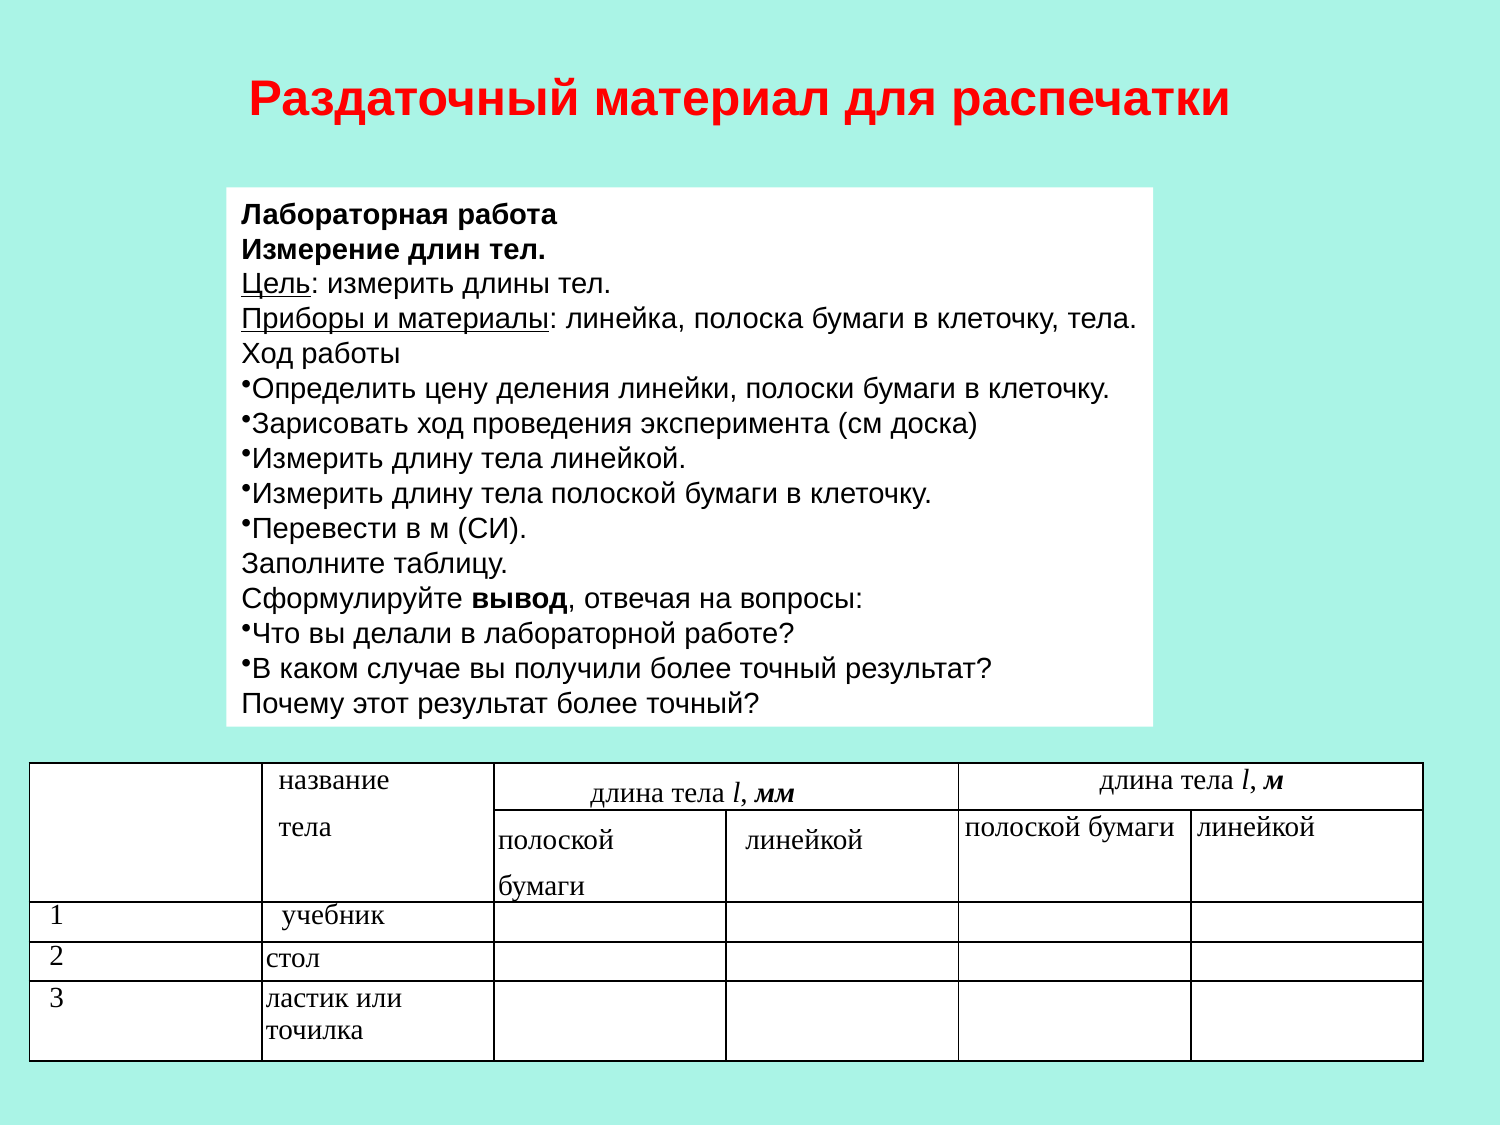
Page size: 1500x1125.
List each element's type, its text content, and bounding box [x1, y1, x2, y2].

table_cell 1 [30, 903, 261, 941]
table_header длина тела l, мм [495, 764, 958, 809]
table_cell [495, 903, 725, 941]
table_cell полоской бумаги [959, 811, 1190, 901]
table_cell линейкой [1192, 811, 1422, 901]
table_cell стол [263, 943, 493, 980]
text_box Лабораторная работа Измерение длин тел. Цель: измерить длины тел. Приборы и материалы: линейка, полоска бумаги в клеточку, тела. Ход работы Определить цену деления линейки, полоски бумаги в клеточку. Зарисовать ход проведения эксперимента (см доска) Измерить длину тела линейкой. Измерить длину тела полоской бумаги в клеточку. Перевести в м (СИ). Заполните таблицу. Сформулируйте вывод, отвечая на вопросы: Что вы делали в лабораторной работе? В каком случае вы получили более точный результат? Почему этот результат более точный? [226, 190, 1154, 727]
table_cell [30, 810, 261, 901]
table_cell учебник [263, 903, 493, 941]
table_cell 2 [30, 943, 261, 980]
table_cell [727, 943, 958, 980]
table_cell [495, 943, 725, 980]
table_cell [1192, 943, 1422, 980]
table_header длина тела l, м [959, 764, 1422, 809]
table_cell тела [263, 810, 493, 901]
table_header название [263, 764, 493, 810]
table_cell 3 [30, 982, 261, 1060]
table_cell [495, 982, 725, 1060]
table_cell ластик или точилка [263, 982, 493, 1060]
table_cell [959, 903, 1190, 941]
table_cell [959, 943, 1190, 980]
table_header [30, 764, 261, 810]
table_cell [727, 903, 958, 941]
table_cell [959, 982, 1190, 1060]
table_cell [1192, 982, 1422, 1060]
table_cell [727, 982, 958, 1060]
table_cell линейкой [727, 811, 958, 901]
title Раздаточный материал для распечатки [64, 1, 1415, 190]
table_cell [1192, 903, 1422, 941]
table_cell полоской бумаги [495, 811, 725, 901]
